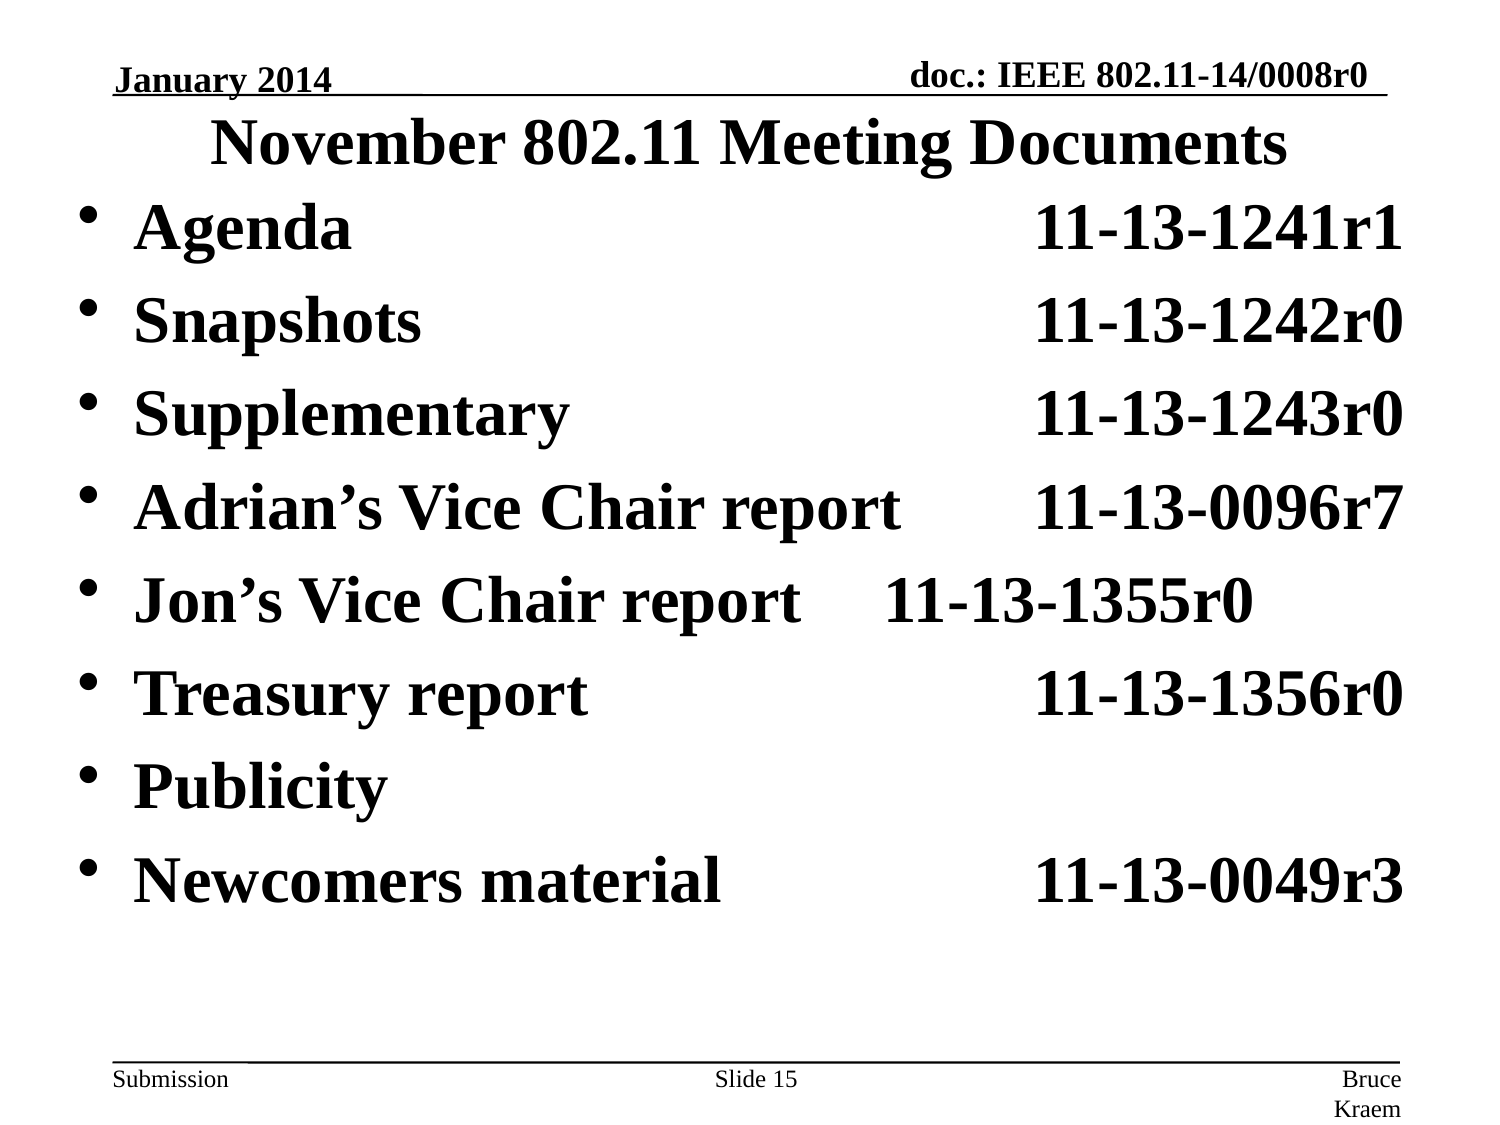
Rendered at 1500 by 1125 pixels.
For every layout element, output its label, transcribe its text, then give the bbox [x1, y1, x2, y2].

slide_number Slide 15 [712, 1062, 800, 1093]
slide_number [114, 54, 335, 100]
list Agenda 11-13-1241r1 Snapshots 11-13-1242r0 Supplementary 11-13-1243r0 Adrian’s Vice Chair report 11-13-0096r7 Jon’s Vice Chair report 11-13-1355r0 Treasury report 11-13-1356r0 Publicity Newcomers material 11-13-0049r3 [62, 174, 1438, 1050]
title November 802.11 Meeting Documents [112, 87, 1388, 174]
footer Bruce Kraemer, Marvell [1325, 1062, 1402, 1093]
